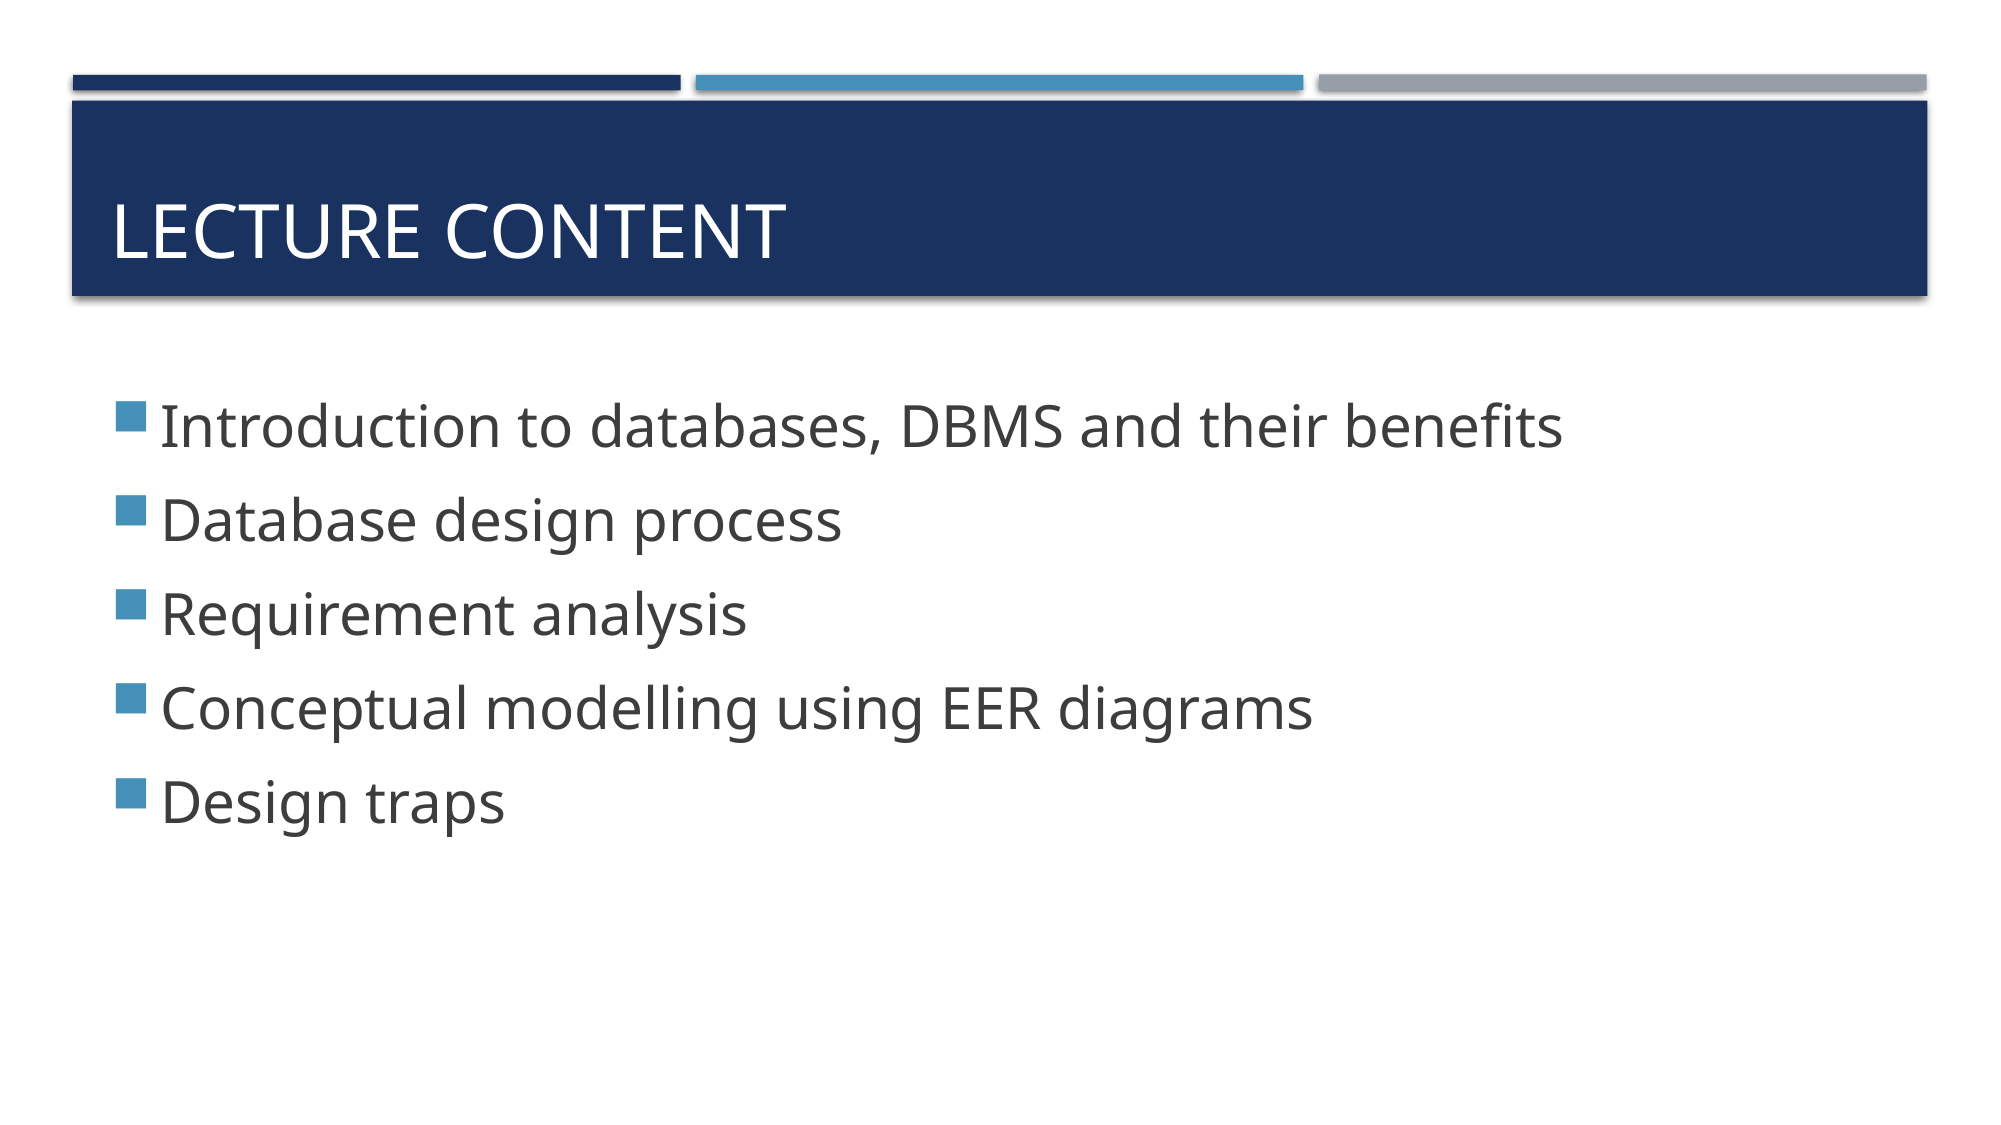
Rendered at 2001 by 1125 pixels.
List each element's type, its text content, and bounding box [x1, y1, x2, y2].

title Lecture content [95, 115, 1905, 282]
list Introduction to databases, DBMS and their benefits Database design process Requirement analysis Conceptual modelling using EER diagrams Design traps [95, 357, 1905, 962]
